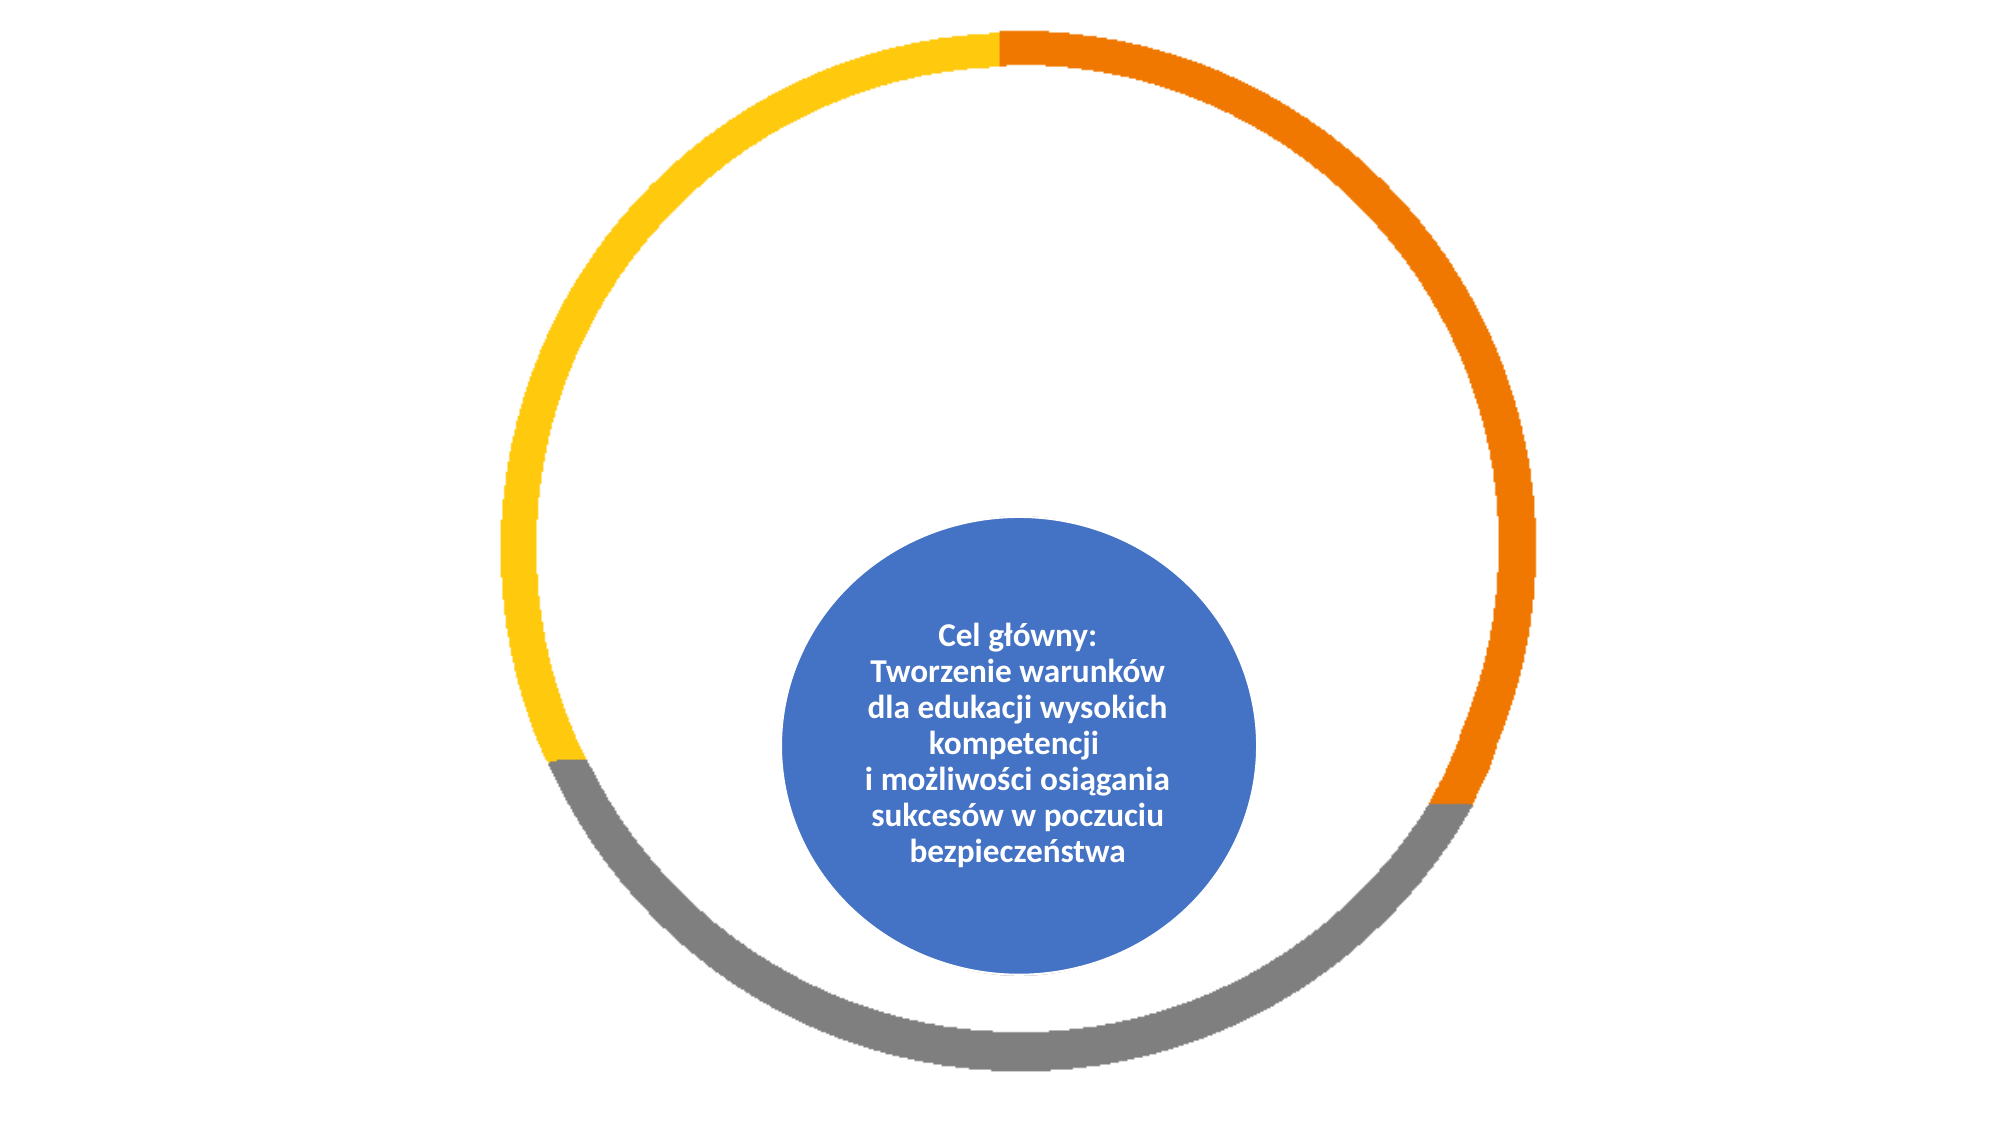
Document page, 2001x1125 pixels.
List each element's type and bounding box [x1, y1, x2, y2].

picture [404, 21, 1596, 1104]
text_box [780, 516, 1258, 975]
